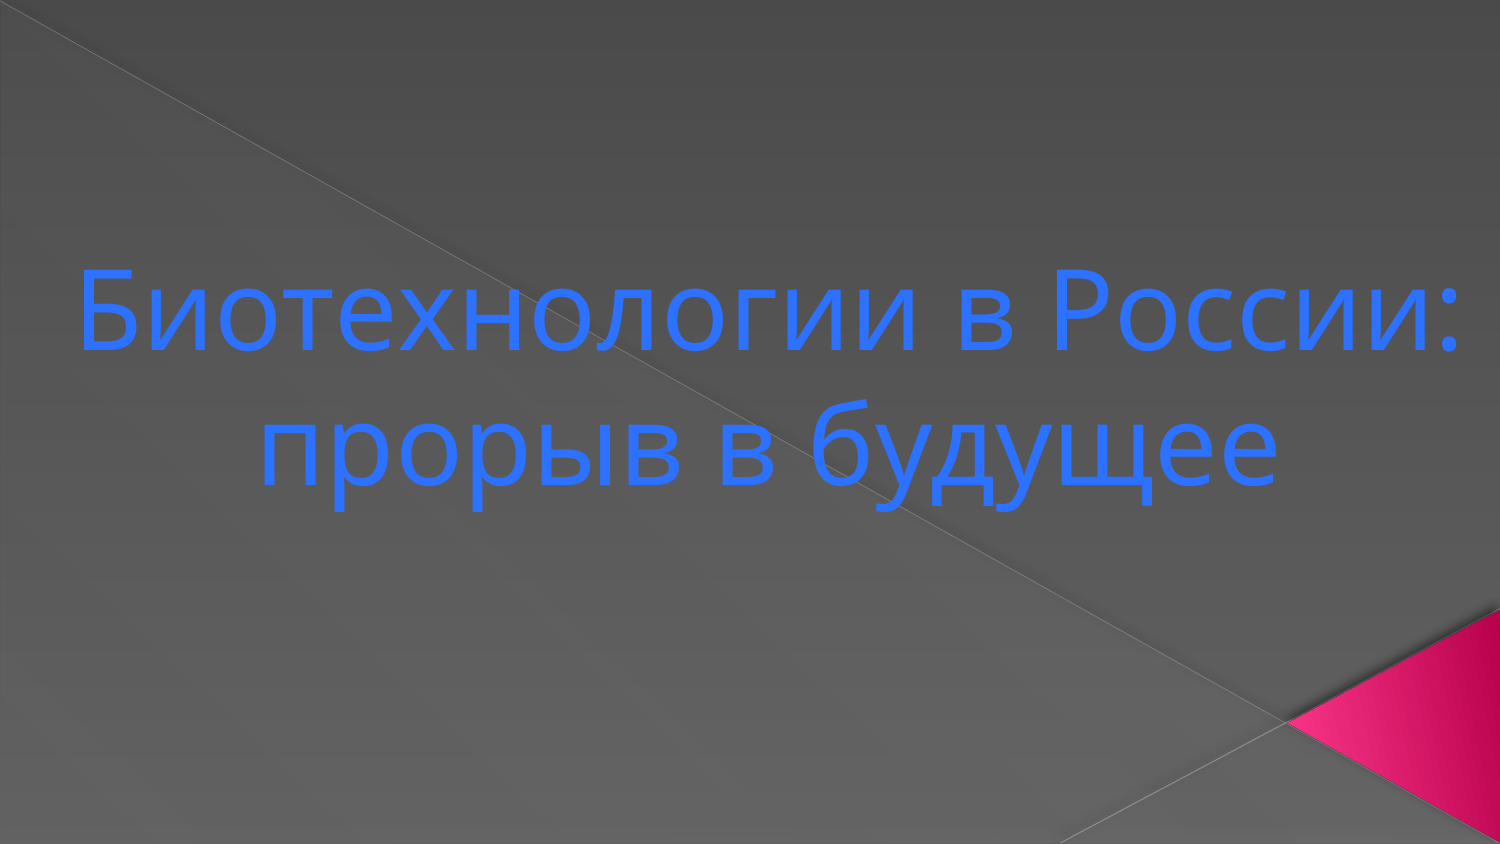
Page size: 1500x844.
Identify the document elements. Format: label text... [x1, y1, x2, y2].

title Биотехнологии в России: прорыв в будущее [0, 362, 1500, 516]
